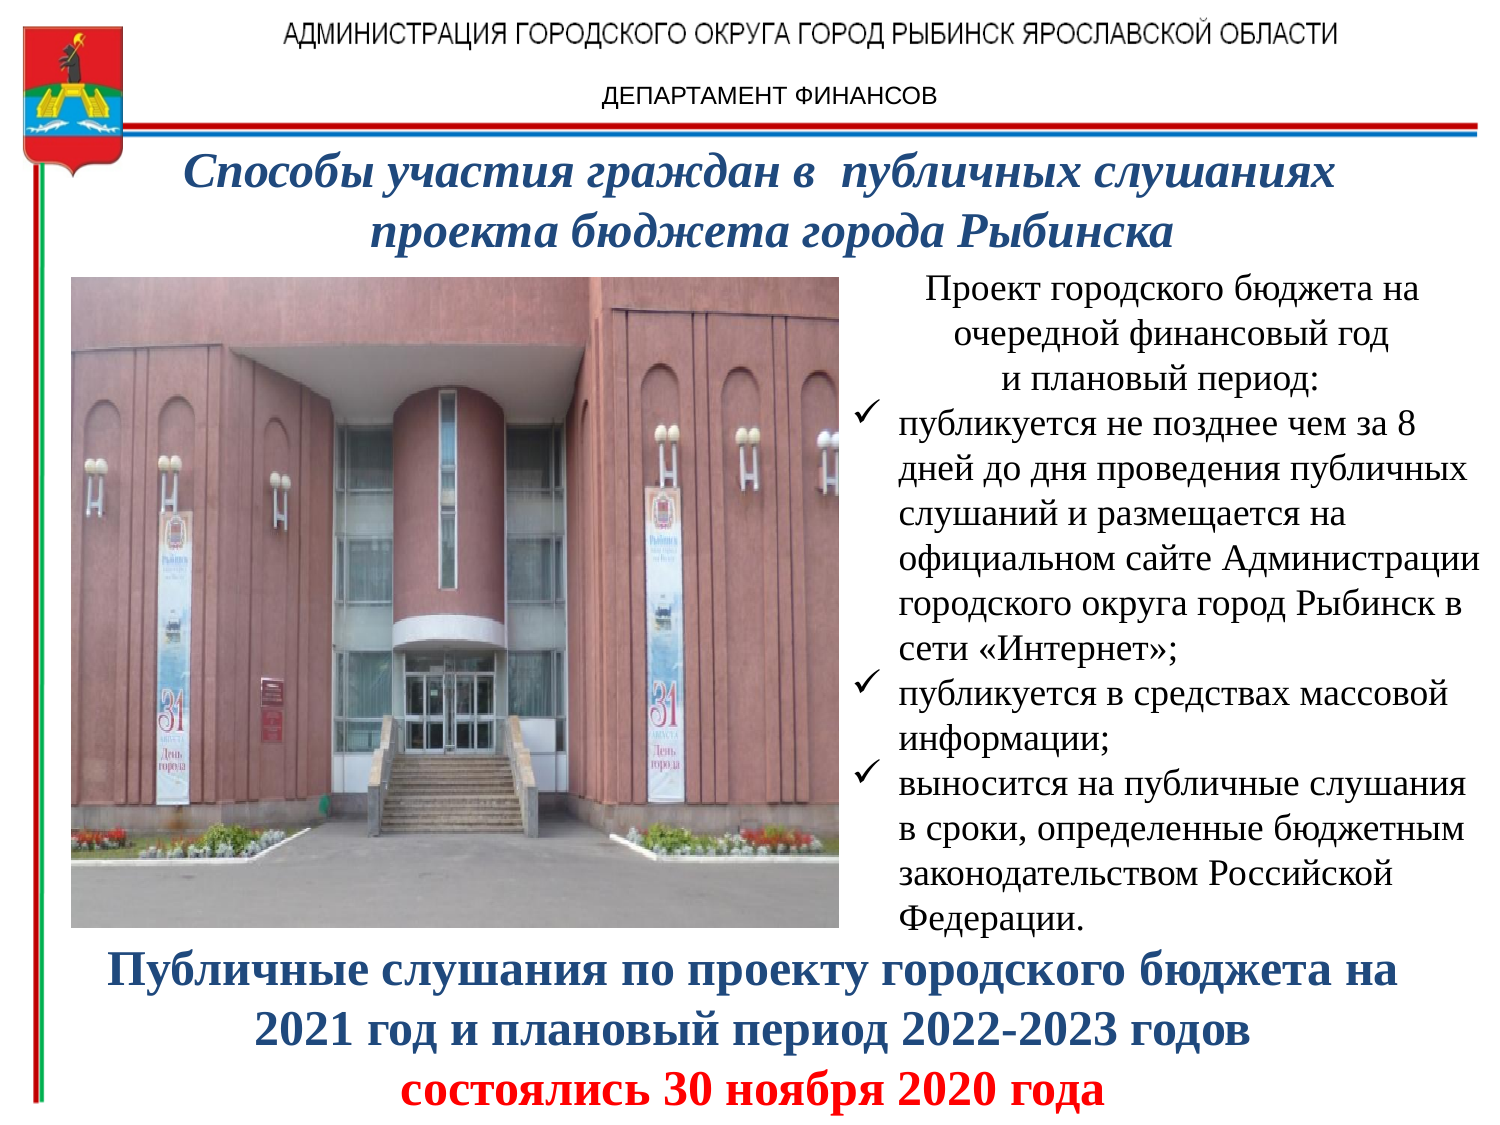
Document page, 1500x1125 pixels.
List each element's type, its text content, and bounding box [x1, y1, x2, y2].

text_box Публичные слушания по проекту городского бюджета на 2021 год и плановый период 2022-2023 годов состоялись 30 ноября 2020 года [73, 936, 1433, 1123]
text_box ДЕПАРТАМЕНТ ФИНАНСОВ [537, 72, 1010, 118]
text_box Проект городского бюджета на очередной финансовый год и плановый период: публикуется не позднее чем за 8 дней до дня проведения публичных слушаний и размещается на официальном сайте Администрации городского округа город Рыбинск в сети «Интернет»; публикуется в средствах массовой информации; выносится на публичные слушания в сроки, определенные бюджетным законодательством Российской Федерации. [836, 255, 1498, 946]
picture [0, 0, 1500, 1125]
text_box Способы участия граждан в публичных слушаниях проекта бюджета города Рыбинска [16, 120, 1500, 275]
